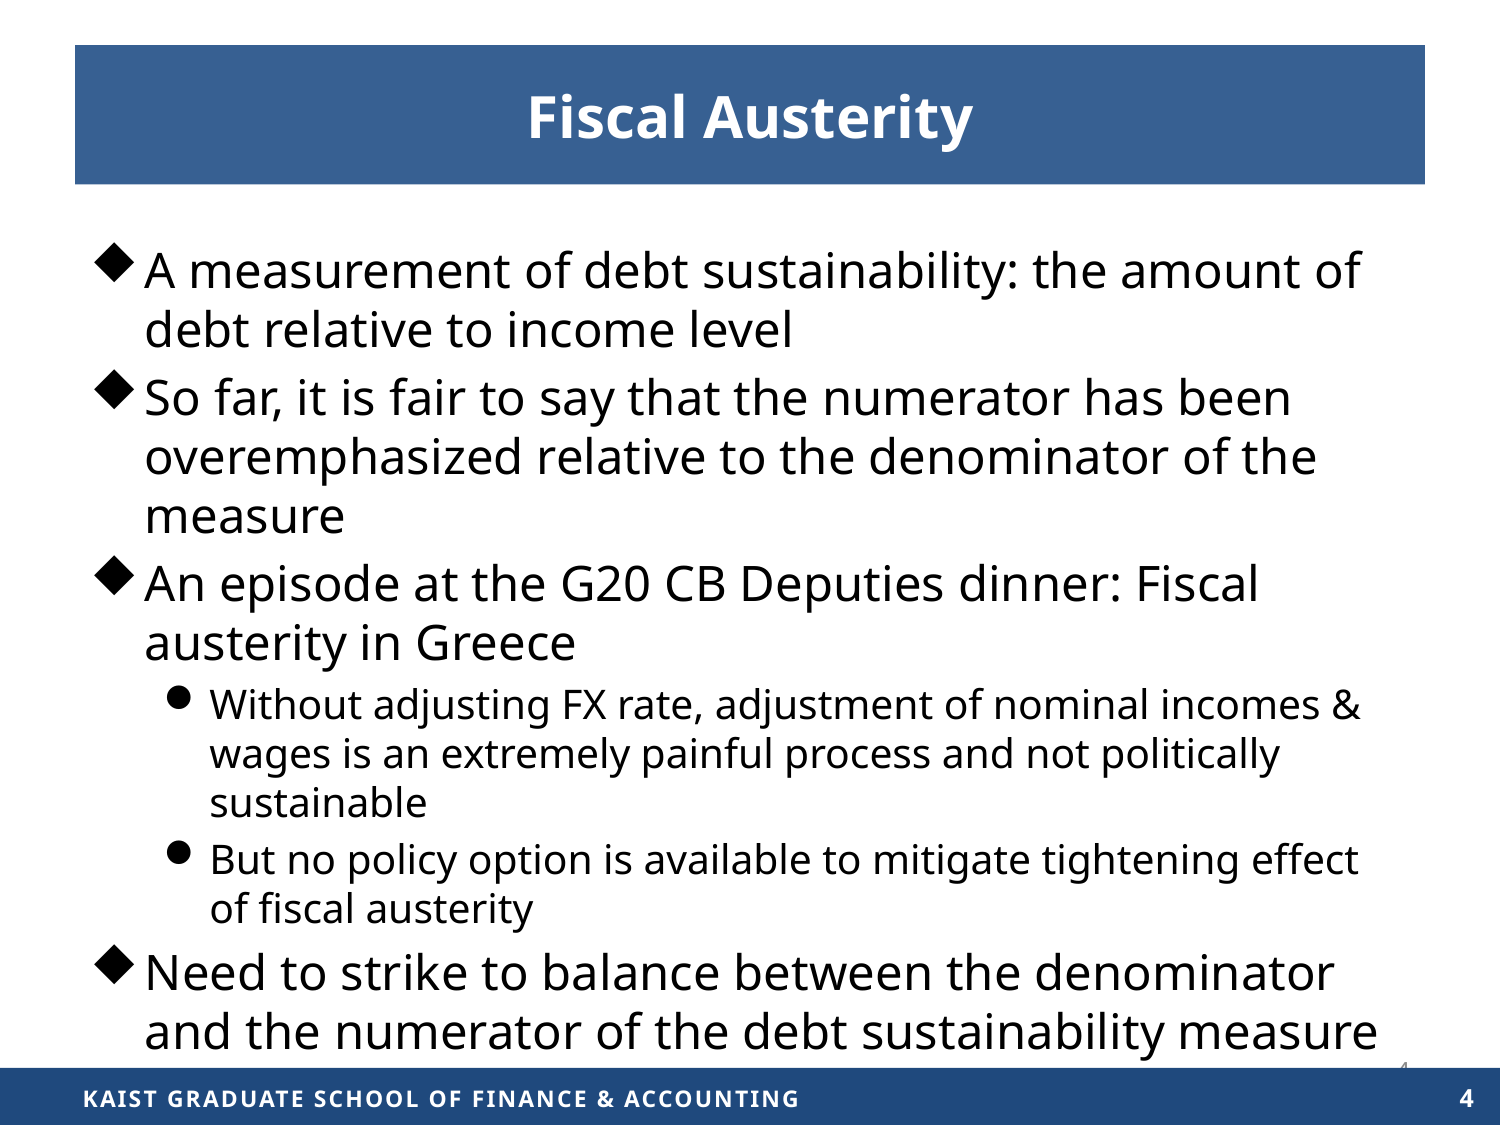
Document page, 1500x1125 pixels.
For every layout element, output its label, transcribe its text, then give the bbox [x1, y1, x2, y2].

list A measurement of debt sustainability: the amount of debt relative to income level So far, it is fair to say that the numerator has been overemphasized relative to the denominator of the measure An episode at the G20 CB Deputies dinner: Fiscal austerity in Greece Without adjusting FX rate, adjustment of nominal incomes & wages is an extremely painful process and not politically sustainable But no policy option is available to mitigate tightening effect of fiscal austerity Need to strike to balance between the denominator and the numerator of the debt sustainability measure [75, 231, 1425, 1071]
title Fiscal Austerity [75, 45, 1425, 185]
slide_number 4 [1074, 1042, 1425, 1103]
